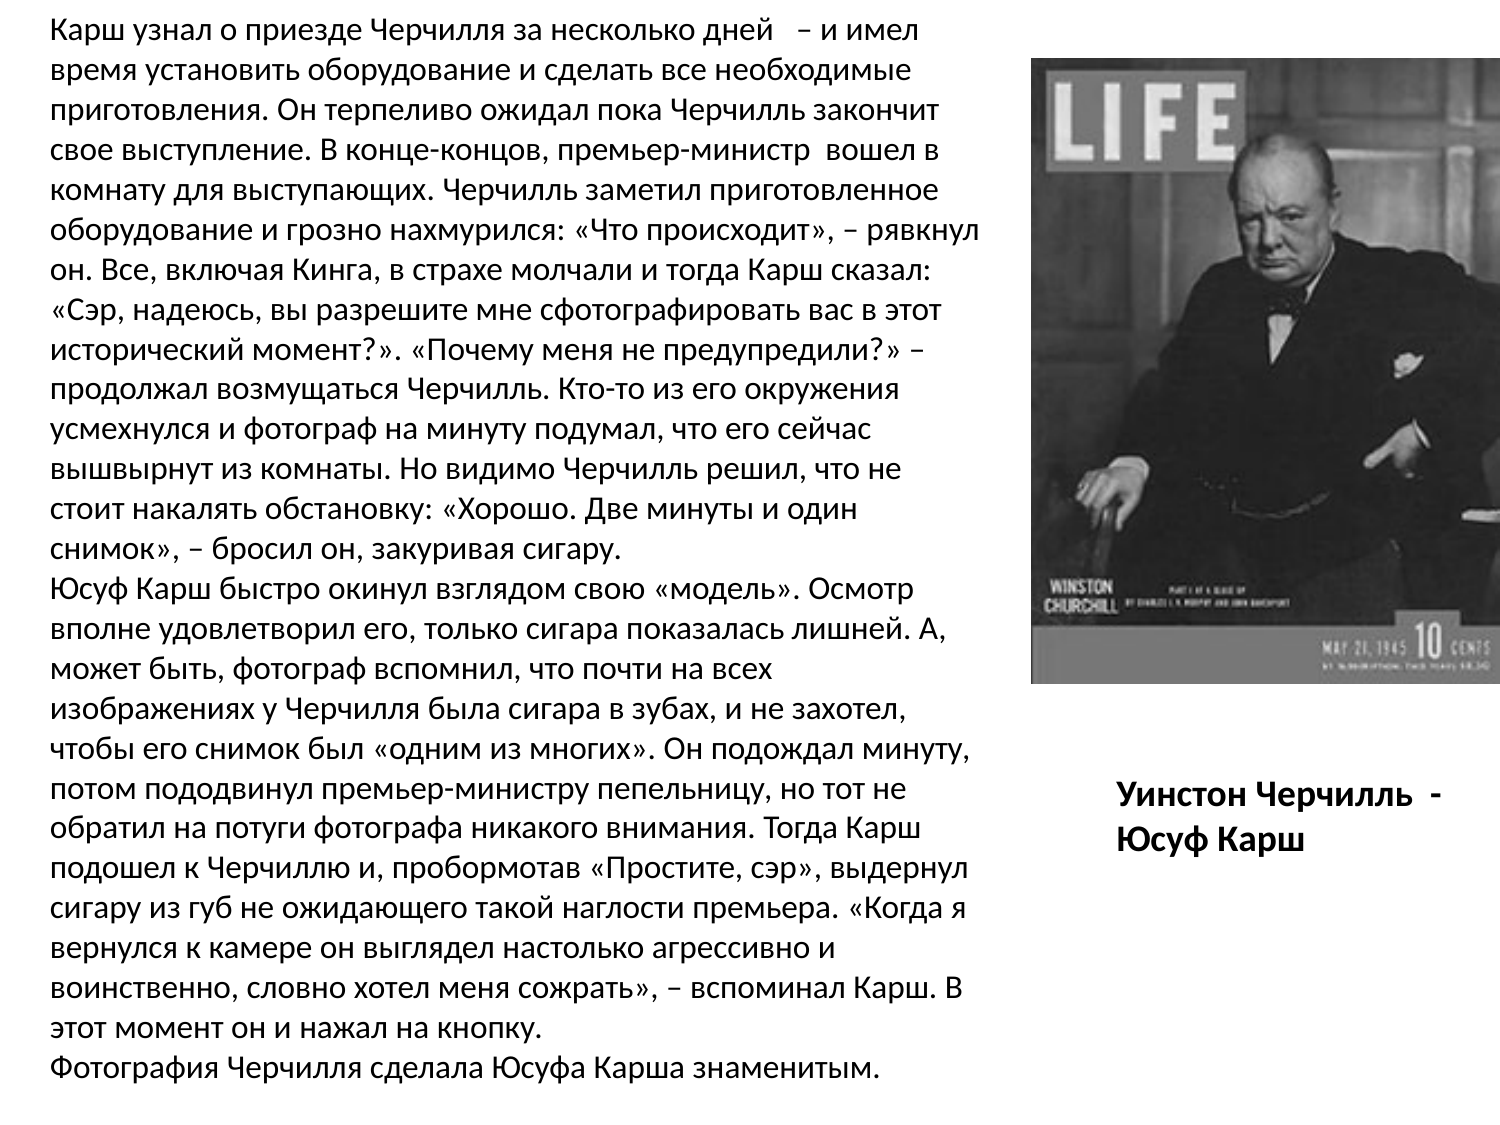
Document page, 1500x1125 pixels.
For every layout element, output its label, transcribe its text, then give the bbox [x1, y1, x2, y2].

text_box Карш узнал о приезде Черчилля за несколько дней – и имел время установить оборудование и сделать все необходимые приготовления. Он терпеливо ожидал пока Черчилль закончит свое выступление. В конце-концов, премьер-министр вошел в комнату для выступающих. Черчилль заметил приготовленное оборудование и грозно нахмурился: «Что происходит», – рявкнул он. Все, включая Кинга, в страхе молчали и тогда Карш сказал: «Сэр, надеюсь, вы разрешите мне сфотографировать вас в этот исторический момент?». «Почему меня не предупредили?» – продолжал возмущаться Черчилль. Кто-то из его окружения усмехнулся и фотограф на минуту подумал, что его сейчас вышвырнут из комнаты. Но видимо Черчилль решил, что не стоит накалять обстановку: «Хорошо. Две минуты и один снимок», – бросил он, закуривая сигару. Юсуф Карш быстро окинул взглядом свою «модель». Осмотр вполне удовлетворил его, только сигара показалась лишней. А, может быть, фотограф вспомнил, что почти на всех изображениях у Черчилля была сигара в зубах, и не захотел, чтобы его снимок был «одним из многих». Он подождал минуту, потом пододвинул премьер-министру пепельницу, но тот не обратил на потуги фотографа никакого внимания. Тогда Карш подошел к Черчиллю и, пробормотав «Простите, сэр», выдернул сигару из губ не ожидающего такой наглости премьера. «Когда я вернулся к камере он выглядел настолько агрессивно и воинственно, словно хотел меня сожрать», – вспоминал Карш. В этот момент он и нажал на кнопку. Фотография Черчилля сделала Юсуфа Карша знаменитым. [35, 0, 996, 1093]
picture [1030, 58, 1500, 684]
text_box Уинстон Черчилль - Юсуф Карш [1101, 761, 1500, 867]
